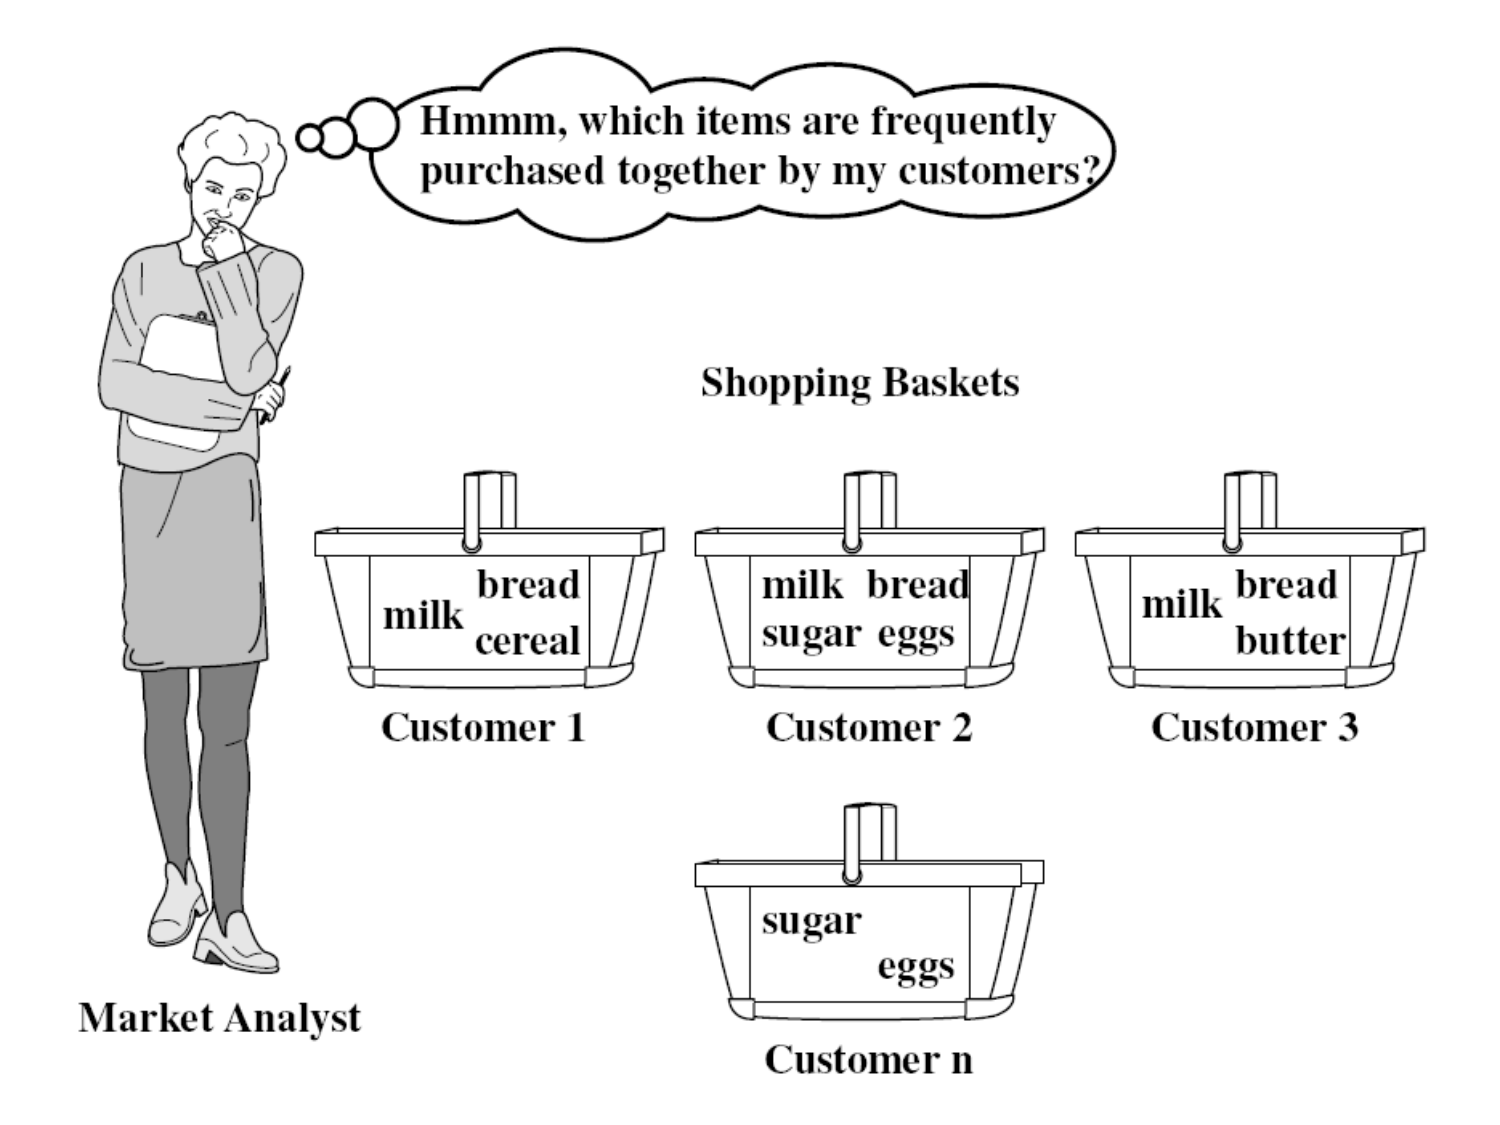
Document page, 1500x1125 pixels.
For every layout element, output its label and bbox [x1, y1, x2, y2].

list [58, 32, 1442, 1093]
